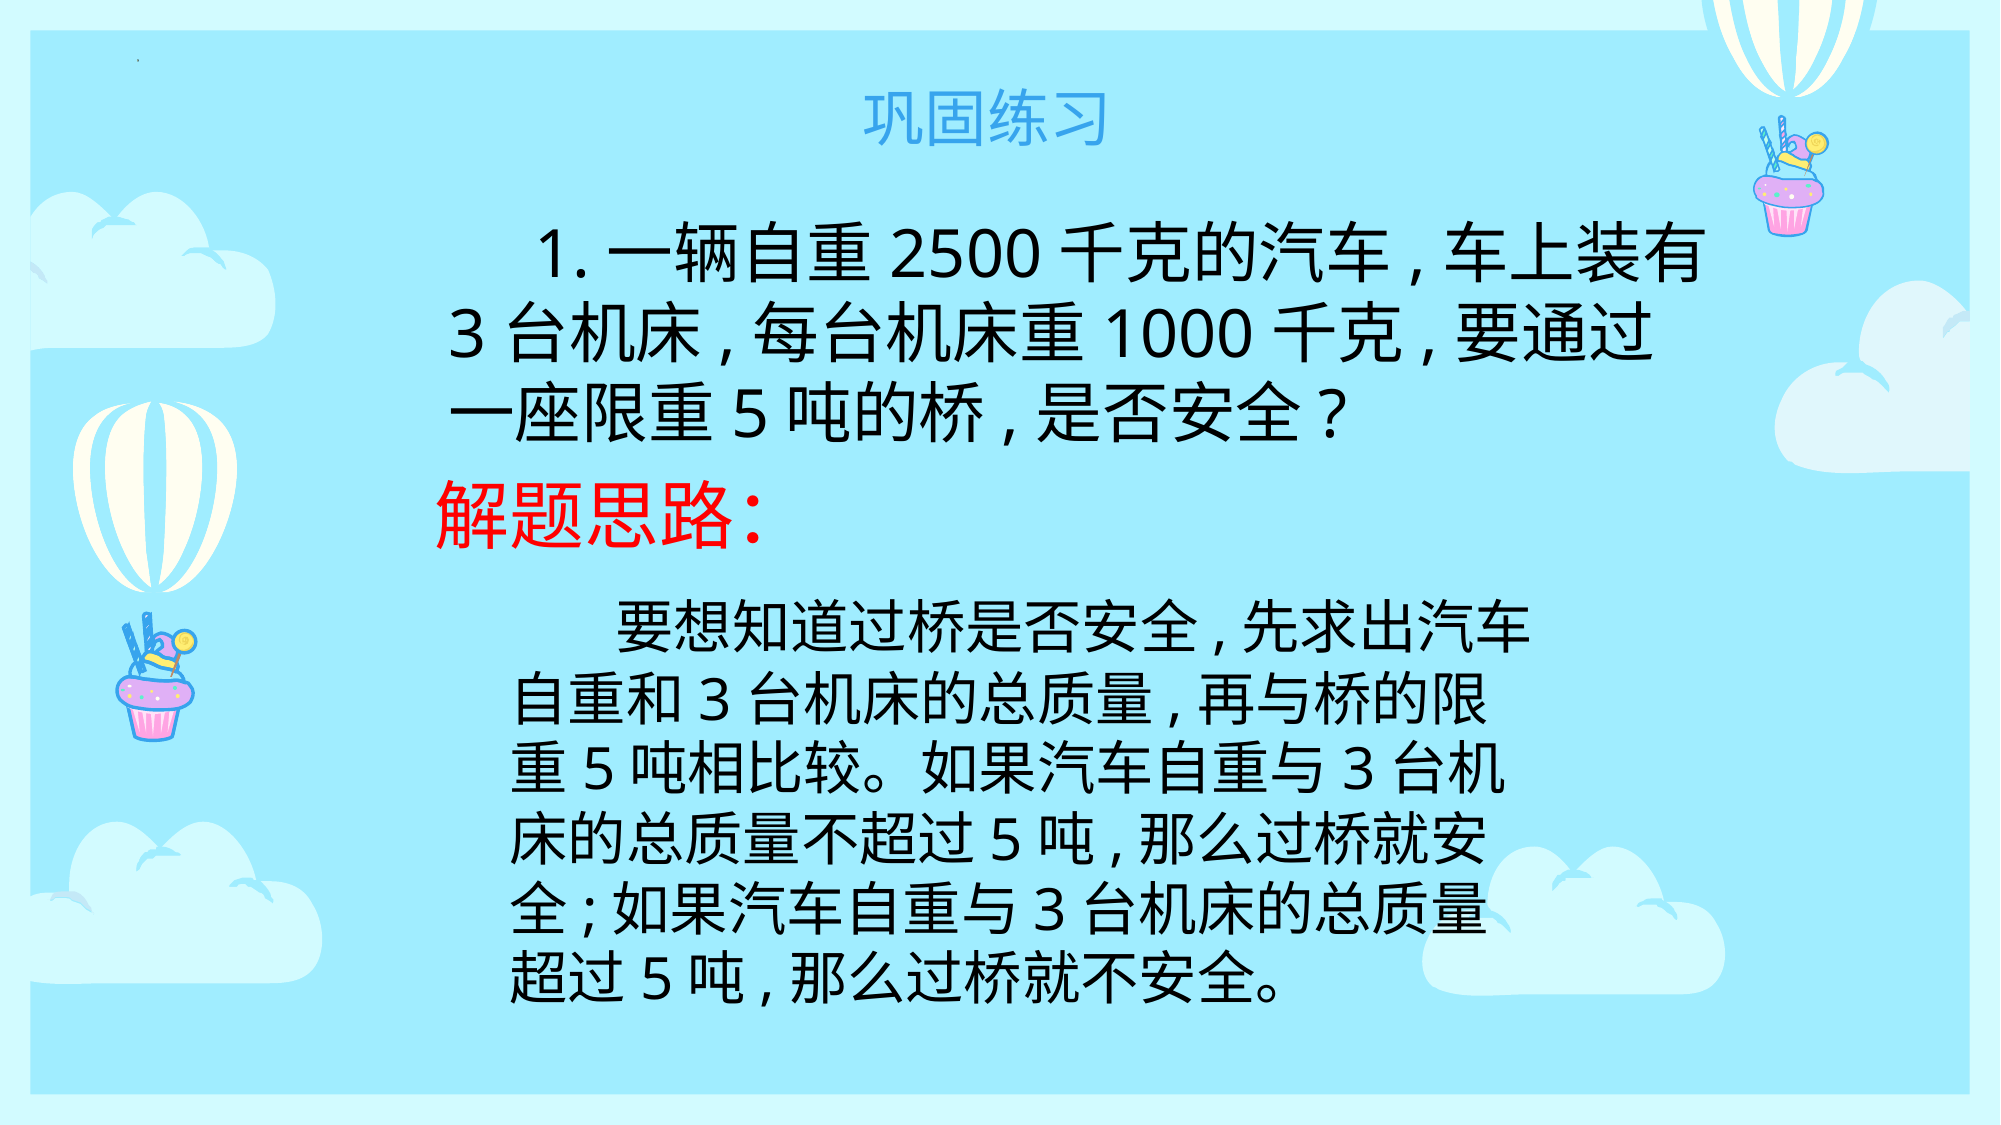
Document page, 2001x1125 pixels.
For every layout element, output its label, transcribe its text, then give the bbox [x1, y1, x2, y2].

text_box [59, 399, 251, 742]
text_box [1701, 0, 1877, 238]
text_box 1.一辆自重2500千克的汽车,车上装有3台机床,每台机床重1000千克,要通过一座限重5吨的桥,是否安全? [433, 203, 1730, 459]
text_box 要想知道过桥是否安全,先求出汽车自重和3台机床的总质量,再与桥的限重5吨相比较。如果汽车自重与3台机床的总质量不超过5吨,那么过桥就安全;如果汽车自重与3台机床的总质量超过5吨,那么过桥就不安全。 [495, 574, 1559, 1019]
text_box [1771, 280, 1970, 475]
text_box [27, 821, 327, 984]
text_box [30, 191, 280, 351]
text_box 巩固练习 [847, 72, 1153, 162]
text_box 解题思路： [419, 461, 1002, 566]
text_box [0, 0, 2000, 1125]
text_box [1419, 846, 1730, 998]
